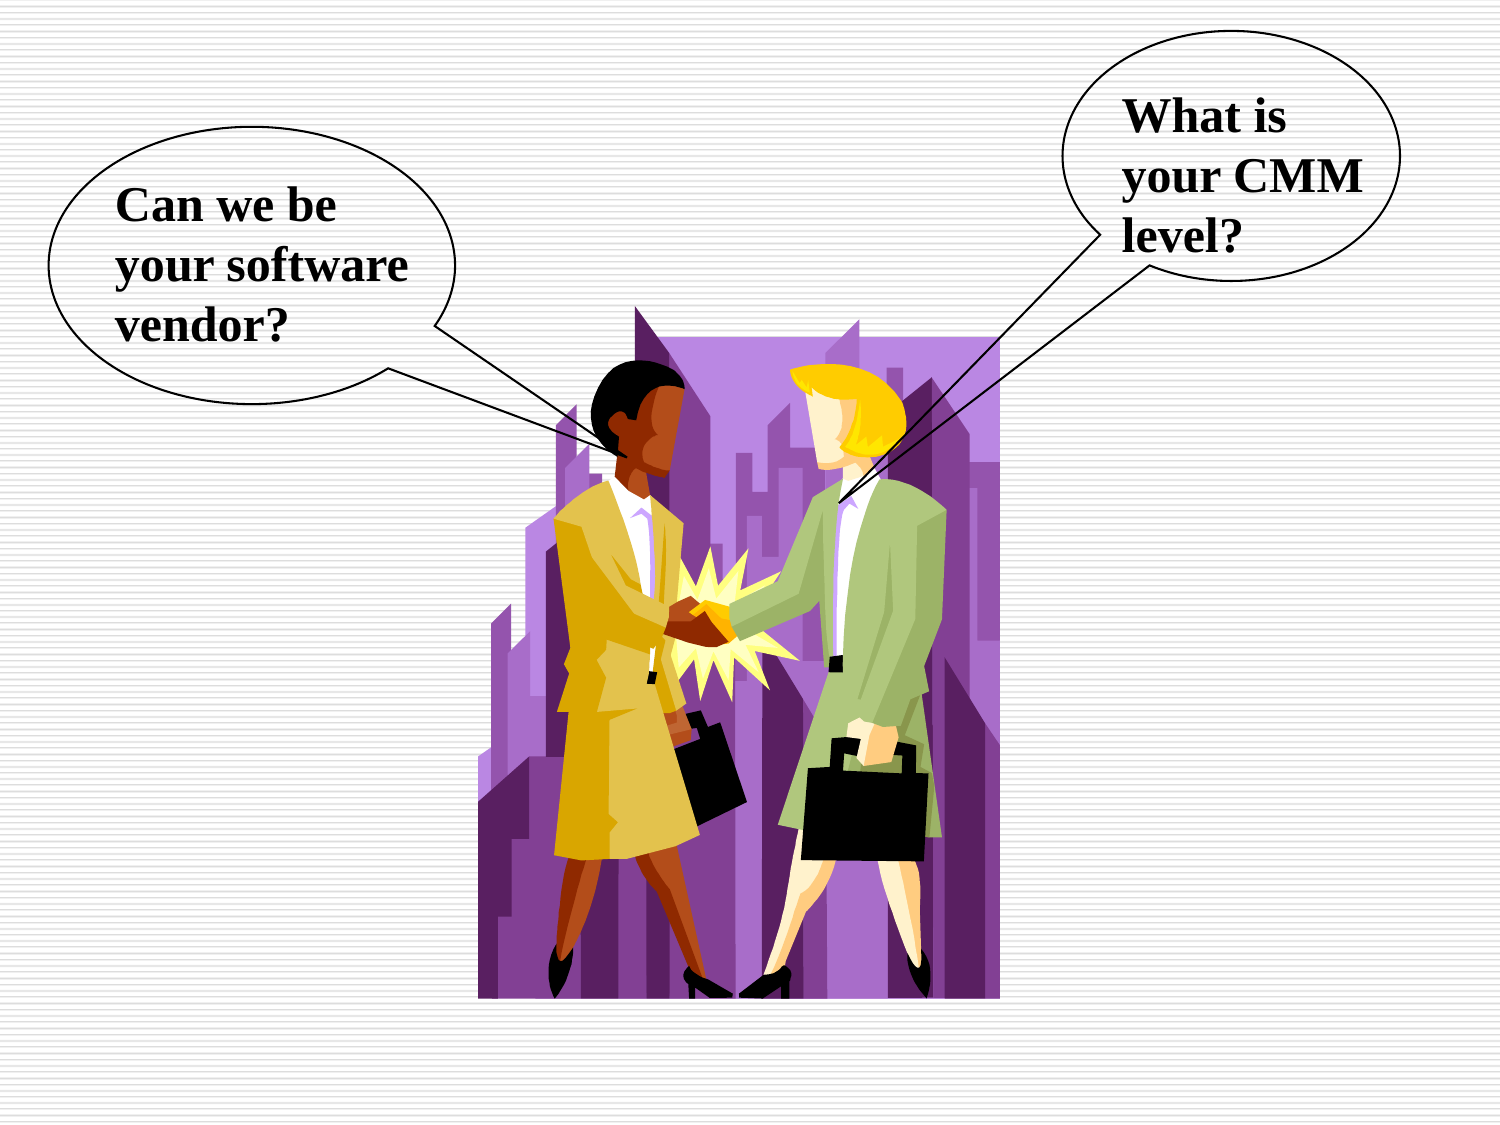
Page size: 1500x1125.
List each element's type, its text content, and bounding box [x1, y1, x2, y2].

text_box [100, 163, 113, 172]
text_box [1011, 30, 1401, 372]
text_box [48, 126, 472, 405]
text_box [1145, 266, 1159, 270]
text_box What is your CMM level? [1304, 75, 1407, 270]
picture [0, 0, 1500, 1125]
text_box Can we be your software vendor? [391, 163, 438, 208]
